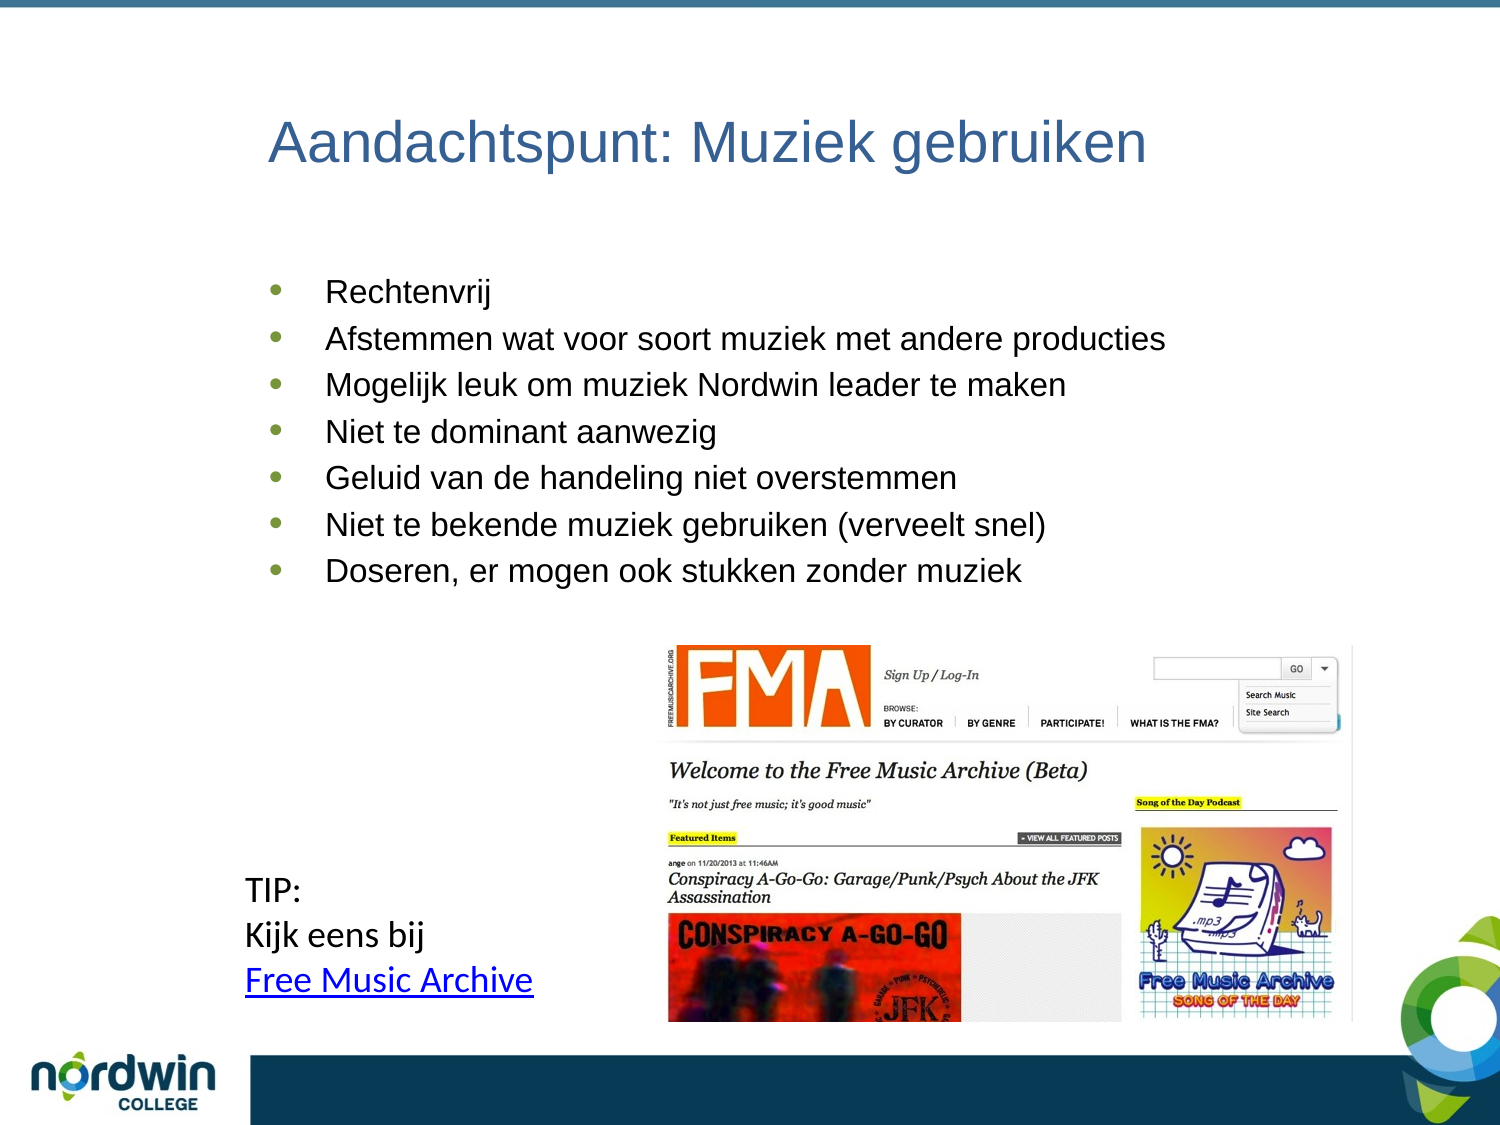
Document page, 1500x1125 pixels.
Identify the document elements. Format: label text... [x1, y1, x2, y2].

title Aandachtspunt: Muziek gebruiken [253, 45, 1433, 233]
text_box TIP: Kijk eens bij Free Music Archive [230, 857, 632, 1008]
list Rechtenvrij Afstemmen wat voor soort muziek met andere producties Mogelijk leuk om muziek Nordwin leader te maken Niet te dominant aanwezig Geluid van de handeling niet overstemmen Niet te bekende muziek gebruiken (verveelt snel) Doseren, er mogen ook stukken zonder muziek [253, 262, 1425, 669]
picture [0, 0, 1500, 1125]
